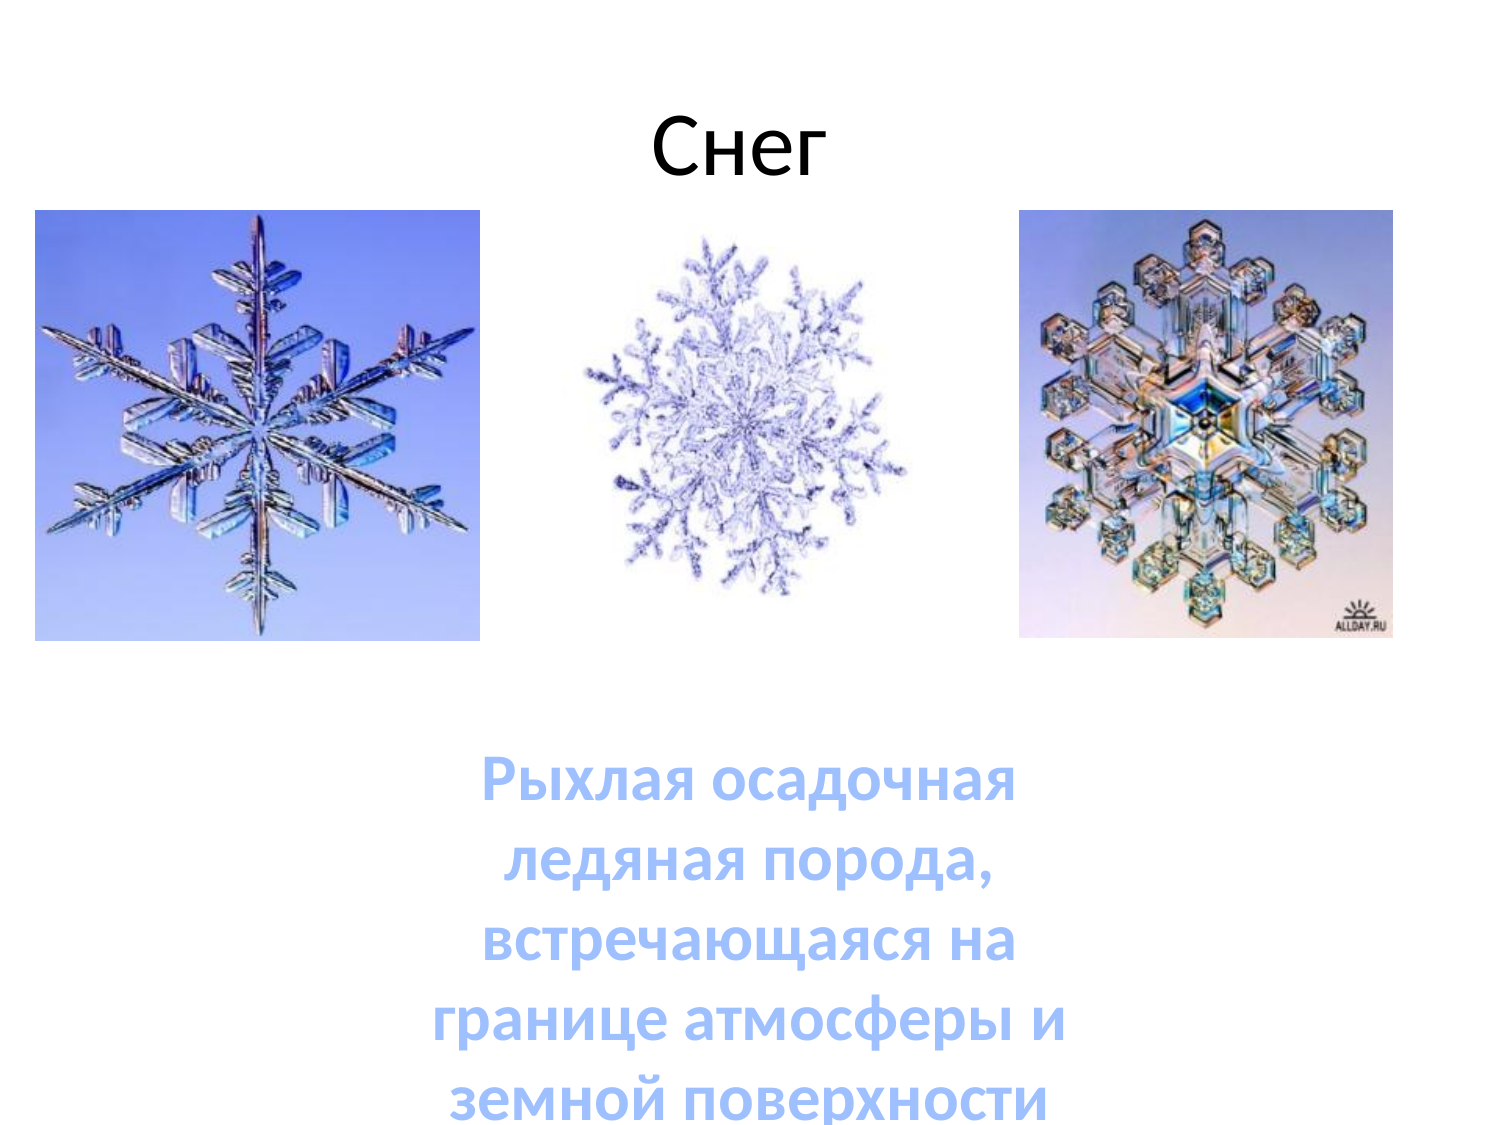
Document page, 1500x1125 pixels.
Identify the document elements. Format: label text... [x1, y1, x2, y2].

picture [1019, 210, 1393, 639]
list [562, 222, 922, 607]
title Снег [75, 45, 1425, 233]
picture [34, 210, 481, 641]
text_box Рыхлая осадочная ледяная порода, встречающаяся на границе атмосферы и земной поверхности [387, 726, 1113, 1125]
